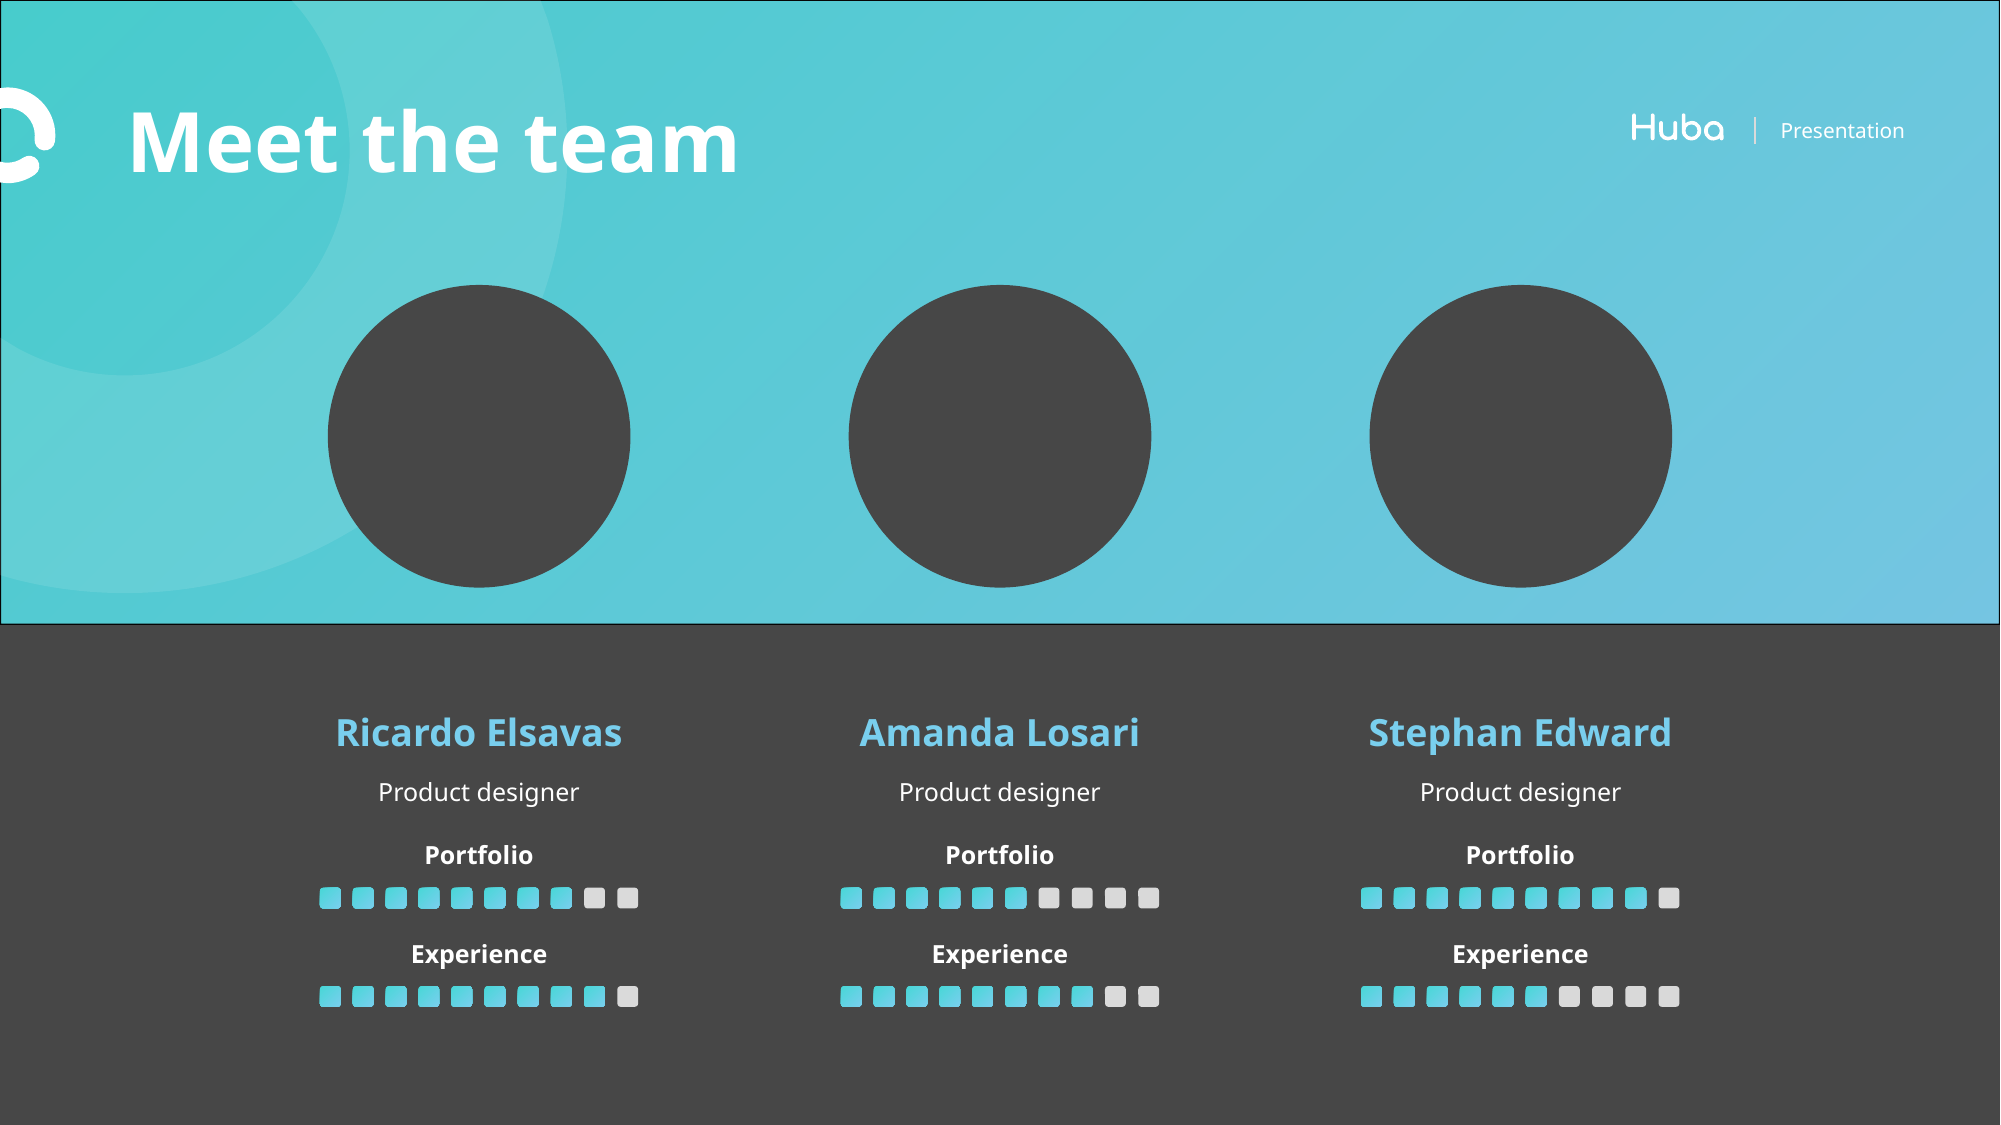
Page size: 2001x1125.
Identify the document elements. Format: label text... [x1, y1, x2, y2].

text_box [971, 886, 994, 910]
text_box Portfolio [848, 832, 1152, 878]
text_box [905, 985, 929, 1008]
text_box [872, 985, 896, 1008]
text_box [905, 886, 929, 910]
text_box [417, 985, 441, 1008]
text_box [1632, 113, 1724, 141]
text_box Product designer [848, 762, 1152, 814]
text_box [318, 985, 342, 1008]
text_box Stephan Edward [1303, 701, 1739, 762]
text_box [583, 985, 606, 1008]
text_box [1037, 886, 1061, 910]
text_box [384, 985, 408, 1008]
text_box [351, 886, 375, 910]
text_box [1458, 886, 1482, 910]
text_box Experience [1369, 931, 1672, 976]
text_box Ricardo Elsavas [261, 701, 697, 762]
text_box [1137, 886, 1161, 910]
text_box Experience [327, 931, 631, 976]
text_box [1070, 886, 1094, 910]
text_box [1557, 886, 1581, 910]
text_box [839, 985, 863, 1008]
text_box [616, 886, 640, 910]
text_box [1425, 985, 1449, 1008]
text_box [549, 886, 573, 910]
text_box [549, 985, 573, 1008]
text_box [583, 886, 606, 910]
text_box Product designer [327, 762, 631, 814]
text_box [318, 886, 342, 910]
text_box [938, 985, 962, 1008]
text_box [872, 886, 896, 910]
text_box [1360, 886, 1383, 910]
text_box [1624, 886, 1648, 910]
text_box [1070, 985, 1094, 1008]
text_box [516, 886, 540, 910]
picture [0, 0, 2000, 625]
text_box [450, 985, 474, 1008]
text_box [1591, 886, 1615, 910]
text_box [1491, 985, 1515, 1008]
text_box Experience [848, 931, 1152, 976]
text_box [516, 985, 540, 1008]
text_box Portfolio [1369, 832, 1672, 878]
text_box [1103, 886, 1127, 910]
text_box [1657, 886, 1681, 910]
text_box [1657, 985, 1681, 1008]
text_box [1360, 985, 1383, 1008]
text_box [1557, 985, 1581, 1008]
text_box [971, 985, 994, 1008]
text_box [1425, 886, 1449, 910]
text_box [1458, 985, 1482, 1008]
text_box [417, 886, 441, 910]
text_box [1624, 985, 1648, 1008]
text_box Amanda Losari [782, 701, 1218, 762]
text_box [483, 886, 507, 910]
text_box [839, 886, 863, 910]
text_box [1137, 985, 1161, 1008]
text_box [1004, 985, 1028, 1008]
text_box [450, 886, 474, 910]
text_box [1103, 985, 1127, 1008]
text_box [616, 985, 640, 1008]
text_box [1591, 985, 1615, 1008]
text_box Portfolio [327, 832, 631, 878]
text_box [1037, 985, 1061, 1008]
text_box Product designer [1369, 762, 1673, 814]
text_box [1004, 886, 1028, 910]
text_box [384, 886, 408, 910]
text_box [1392, 985, 1416, 1008]
text_box [351, 985, 375, 1008]
text_box [1392, 886, 1416, 910]
text_box [1524, 886, 1548, 910]
text_box [1524, 985, 1548, 1008]
text_box [938, 886, 962, 910]
text_box [483, 985, 507, 1008]
text_box [1491, 886, 1515, 910]
